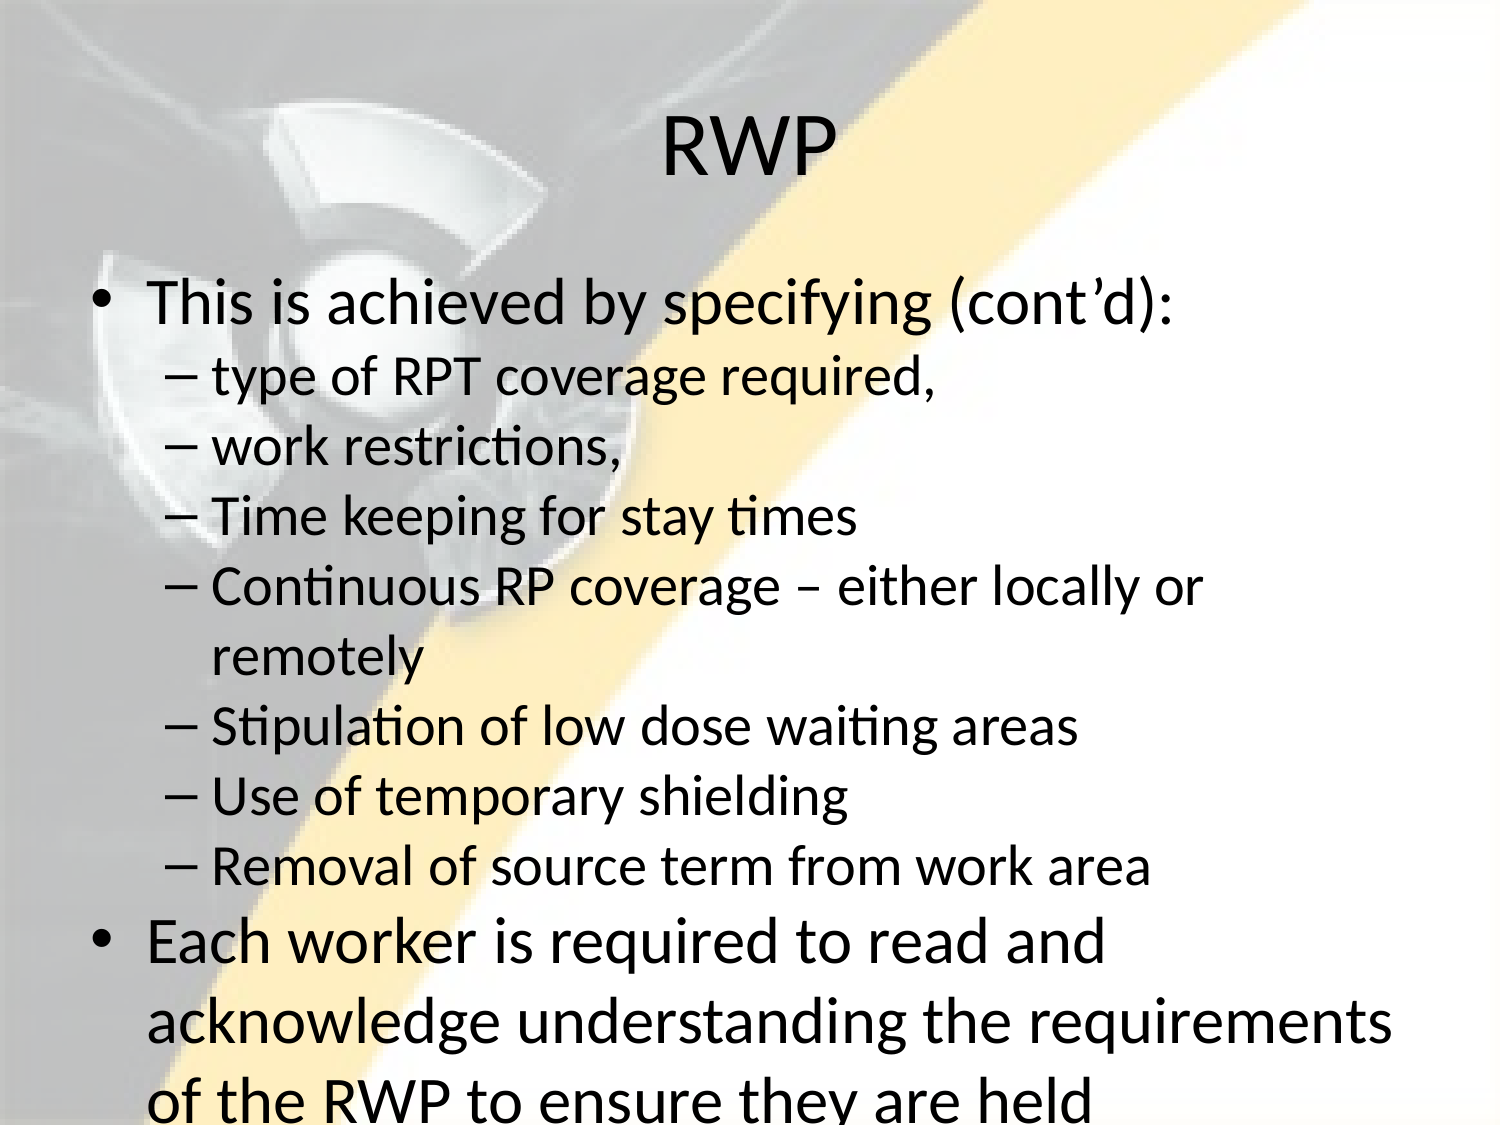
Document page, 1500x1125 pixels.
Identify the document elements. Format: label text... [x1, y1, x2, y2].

title RWP [75, 45, 1425, 233]
list This is achieved by specifying (cont’d): type of RPT coverage required, work restrictions, Time keeping for stay times Continuous RP coverage – either locally or remotely Stipulation of low dose waiting areas Use of temporary shielding Removal of source term from work area Each worker is required to read and acknowledge understanding the requirements of the RWP to ensure they are held accountable for their protection [75, 249, 1425, 1038]
